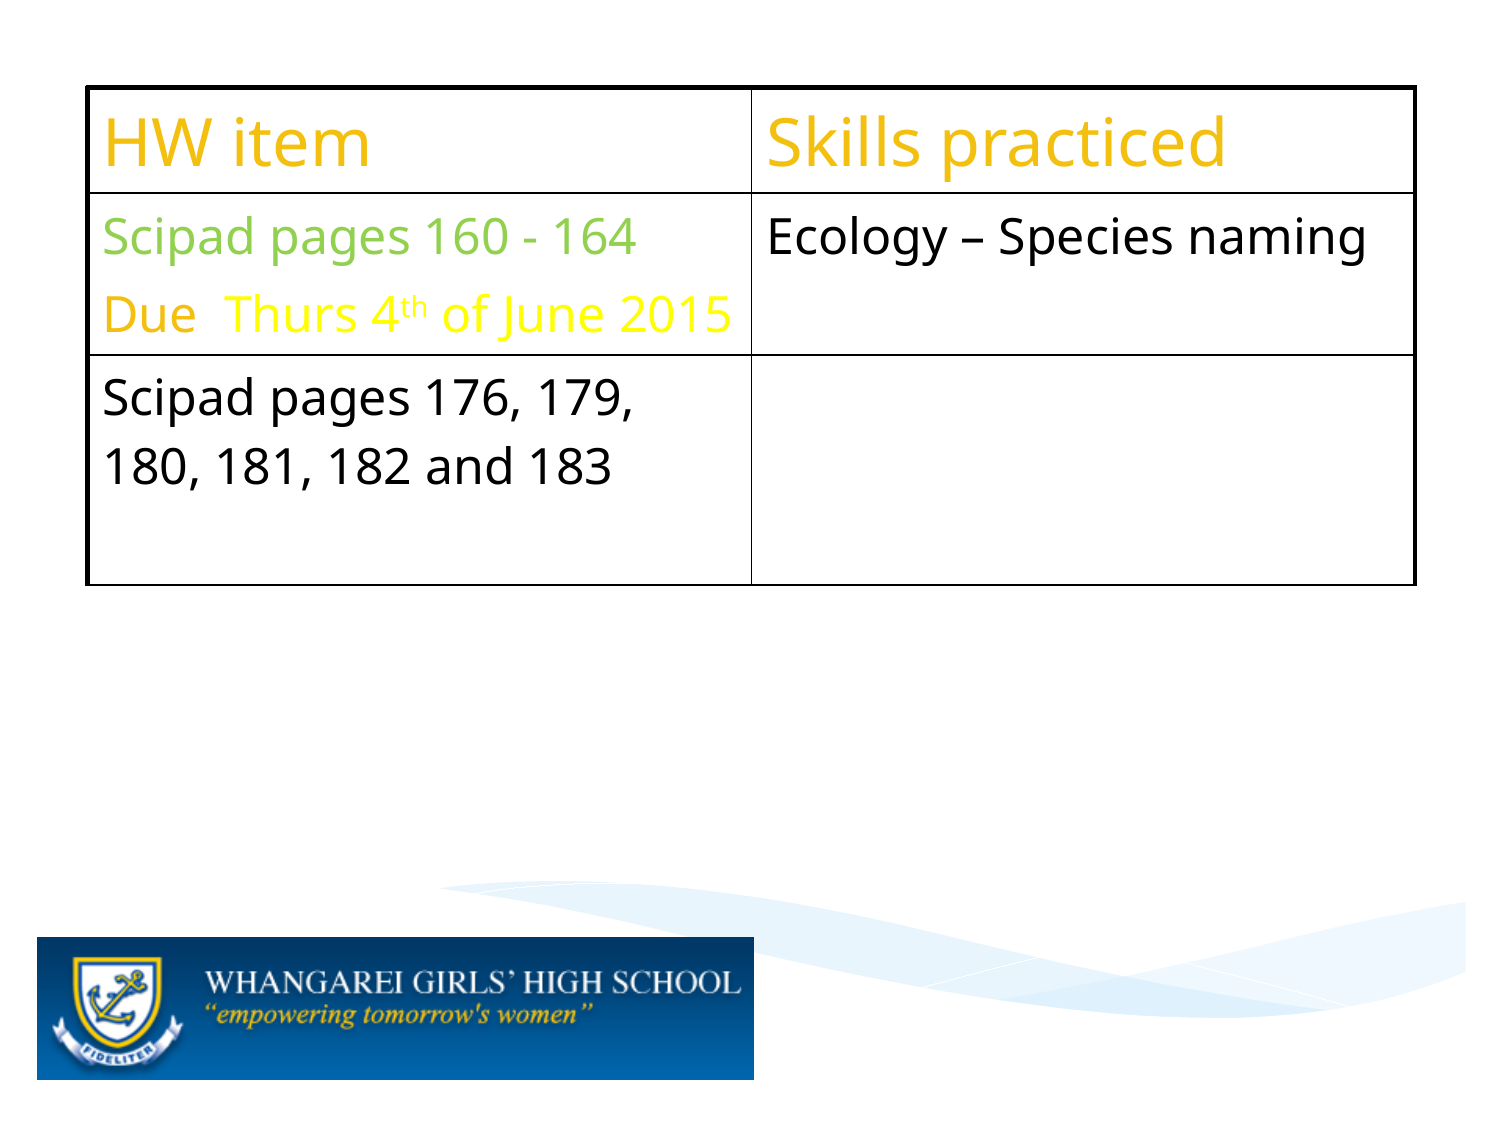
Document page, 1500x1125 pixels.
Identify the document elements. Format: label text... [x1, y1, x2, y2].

picture [37, 937, 754, 1080]
table_cell Scipad pages 176, 179, 180, 181, 182 and 183 [90, 356, 751, 584]
table_cell Scipad pages 160 - 164 Due Thurs 4th of June 2015 [90, 194, 751, 354]
table_cell Ecology – Species naming [752, 194, 1413, 354]
table_cell [752, 356, 1413, 584]
table_header Skills practiced [752, 90, 1413, 192]
table_header HW item [90, 90, 751, 192]
